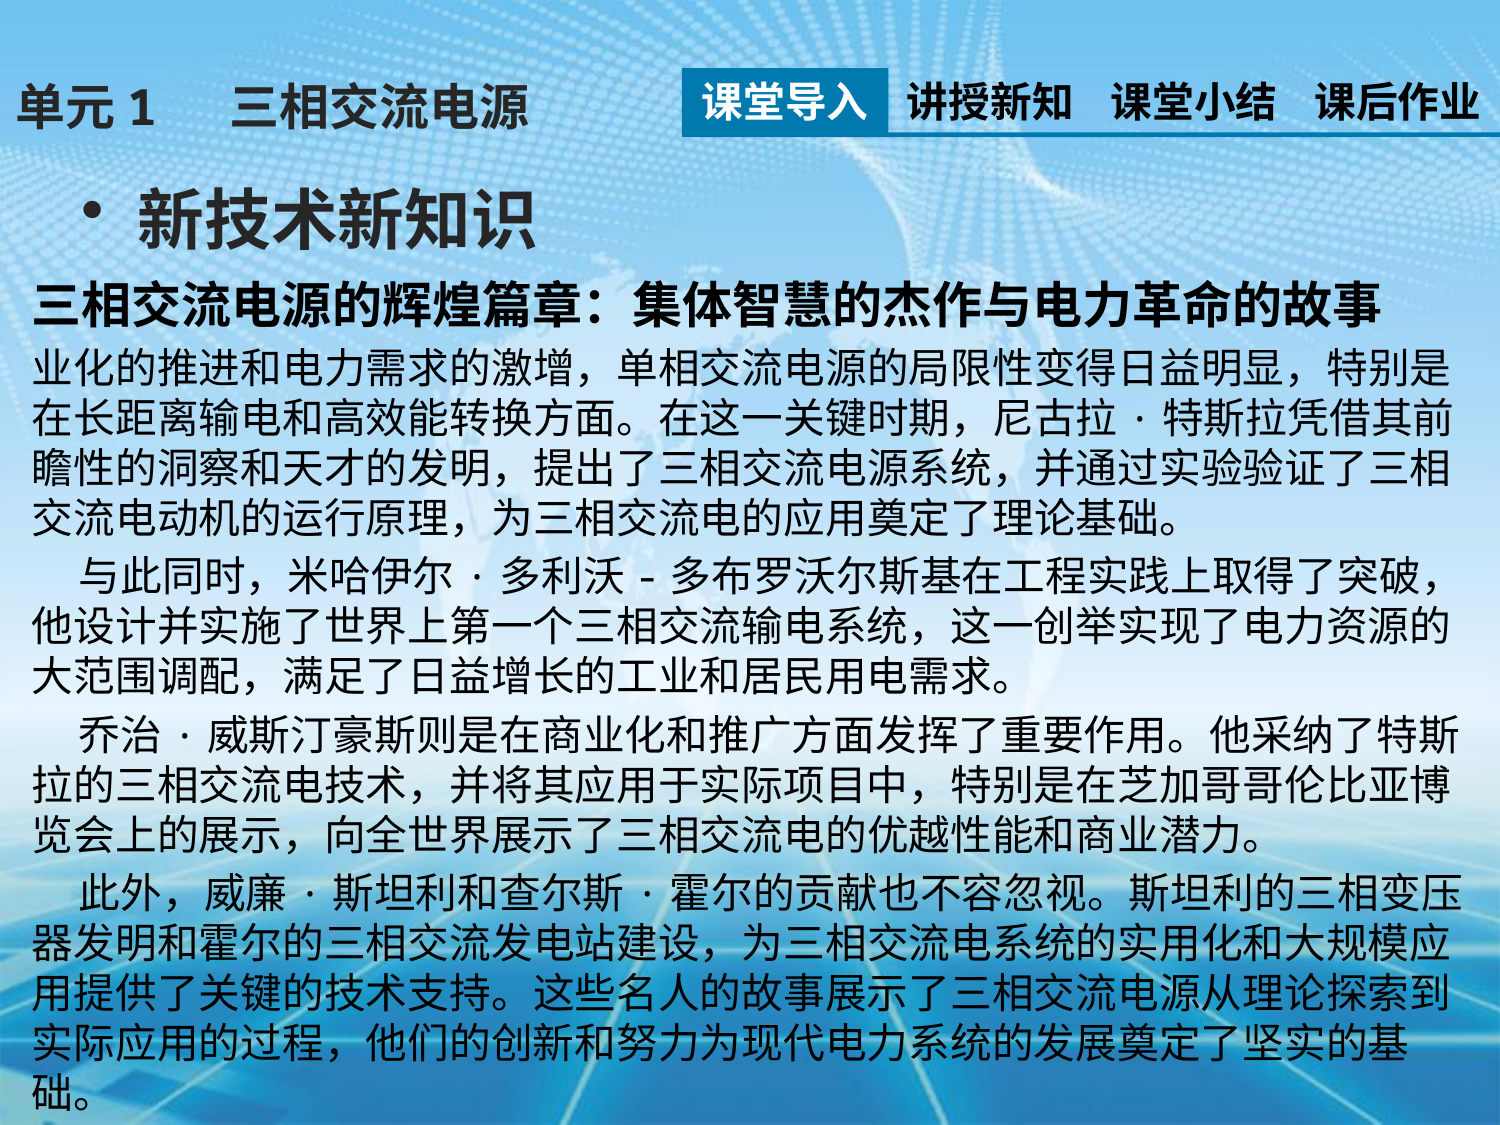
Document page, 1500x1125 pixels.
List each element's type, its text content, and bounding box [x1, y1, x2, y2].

picture [0, 0, 1500, 1125]
text_box 三相交流电源的辉煌篇章：集体智慧的杰作与电力革命的故事 业化的推进和电力需求的激增，单相交流电源的局限性变得日益明显，特别是在长距离输电和高效能转换方面。在这一关键时期，尼古拉·特斯拉凭借其前瞻性的洞察和天才的发明，提出了三相交流电源系统，并通过实验验证了三相交流电动机的运行原理，为三相交流电的应用奠定了理论基础。 与此同时，米哈伊尔·多利沃-多布罗沃尔斯基在工程实践上取得了突破，他设计并实施了世界上第一个三相交流输电系统，这一创举实现了电力资源的大范围调配，满足了日益增长的工业和居民用电需求。 乔治·威斯汀豪斯则是在商业化和推广方面发挥了重要作用。他采纳了特斯拉的三相交流电技术，并将其应用于实际项目中，特别是在芝加哥哥伦比亚博览会上的展示，向全世界展示了三相交流电的优越性能和商业潜力。 此外，威廉·斯坦利和查尔斯·霍尔的贡献也不容忽视。斯坦利的三相变压器发明和霍尔的三相交流发电站建设，为三相交流电系统的实用化和大规模应用提供了关键的技术支持。这些名人的故事展示了三相交流电源从理论探索到实际应用的过程，他们的创新和努力为现代电力系统的发展奠定了坚实的基础。 [17, 266, 1500, 1125]
text_box 新技术新知识 [66, 170, 1417, 266]
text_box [1, 67, 1500, 144]
